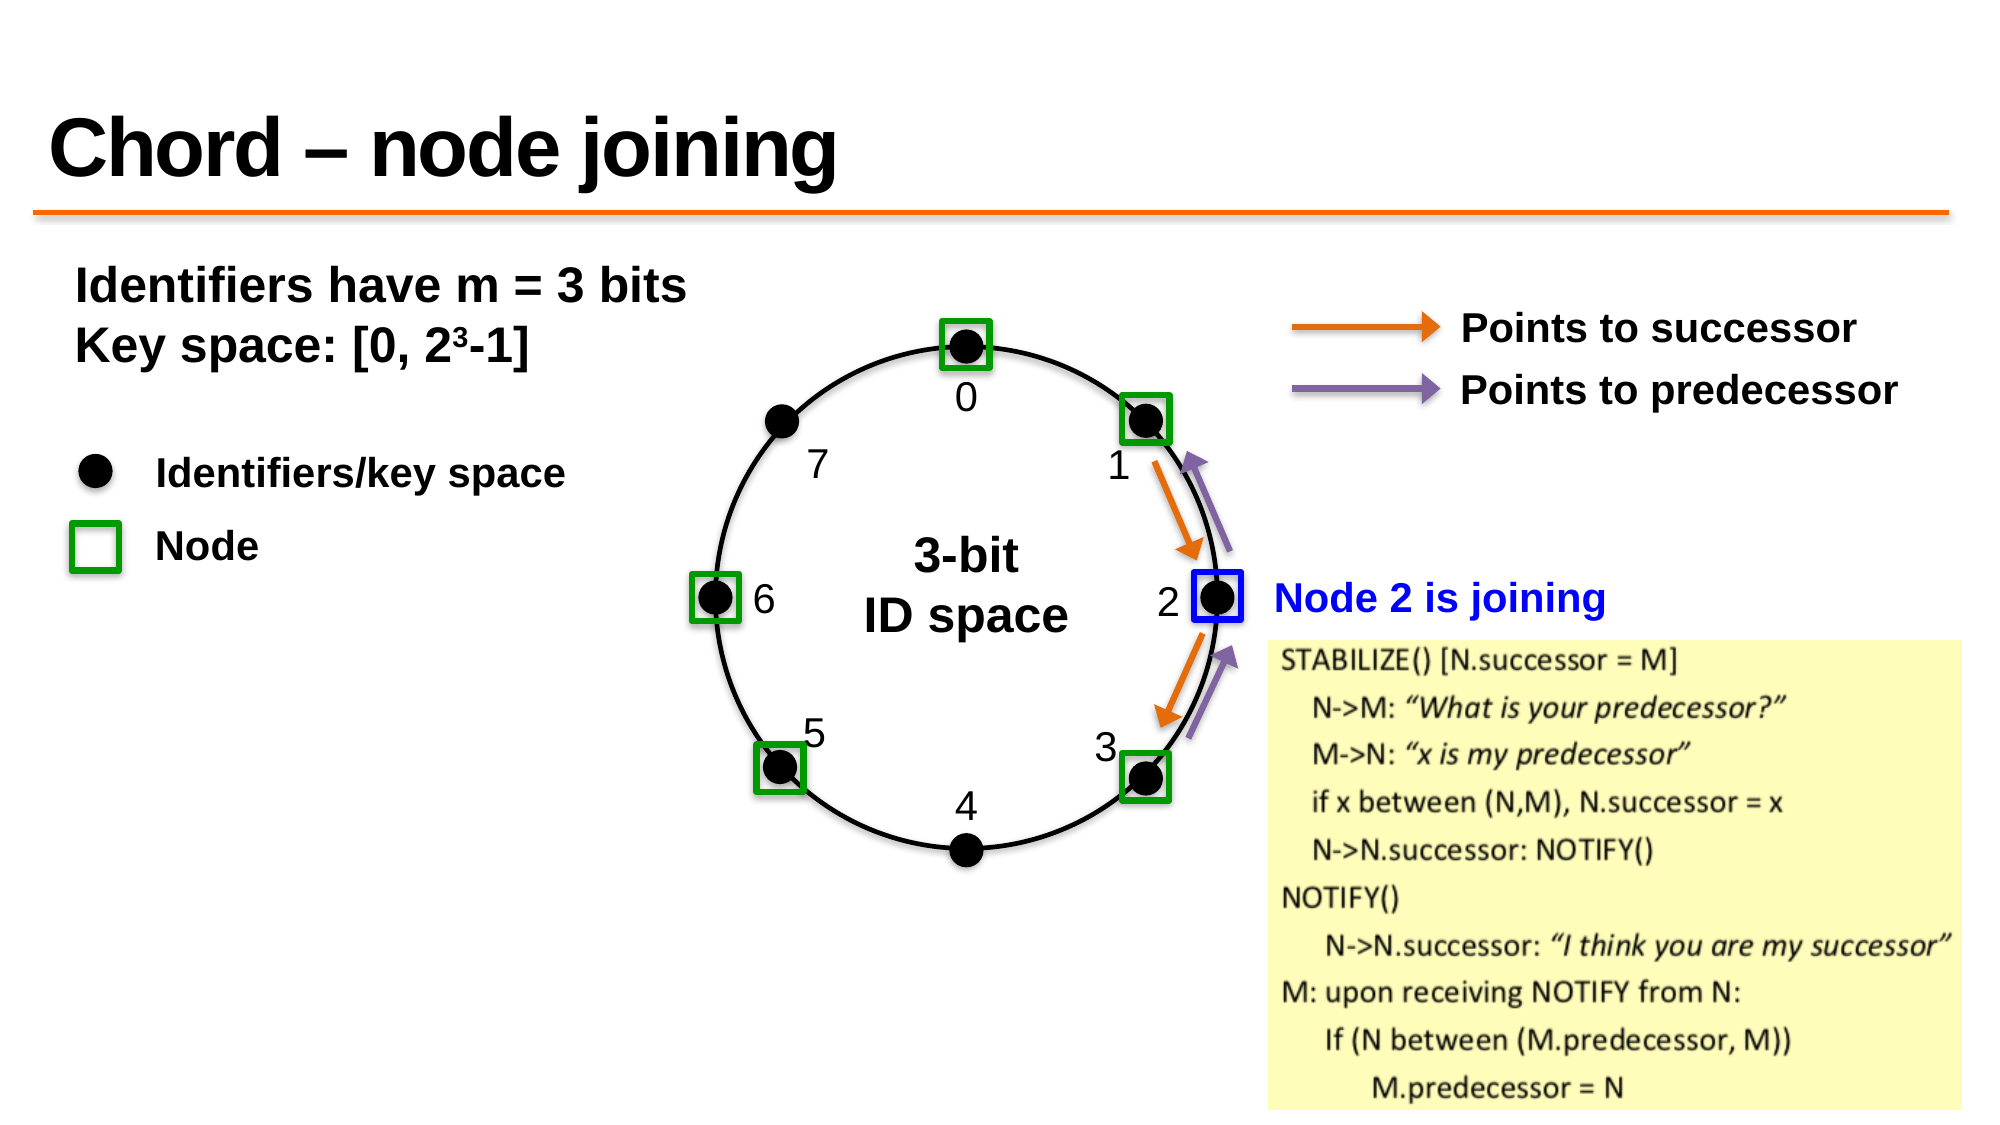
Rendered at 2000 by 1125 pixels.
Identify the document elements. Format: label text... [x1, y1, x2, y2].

text_box Identifiers have m = 3 bits Key space: [0, 23-1] [59, 245, 704, 380]
text_box [1195, 560, 1217, 570]
text_box [766, 405, 798, 437]
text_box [1186, 450, 1231, 552]
text_box [756, 744, 804, 792]
text_box [950, 837, 982, 866]
title Chord – node joining [33, 24, 1950, 201]
text_box [715, 347, 1177, 849]
text_box [79, 455, 112, 487]
text_box 0 [939, 371, 993, 428]
text_box 2 [1141, 567, 1195, 633]
text_box 7 [791, 429, 845, 495]
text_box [1154, 460, 1197, 561]
text_box 5 [788, 698, 842, 763]
text_box 3 [1079, 712, 1133, 778]
text_box Node [139, 511, 275, 577]
text_box Points to successor [1445, 293, 1873, 355]
text_box [71, 523, 120, 571]
text_box [1195, 627, 1217, 643]
text_box [941, 320, 990, 369]
text_box [1122, 394, 1170, 443]
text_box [1160, 633, 1203, 728]
text_box 1 [1092, 430, 1146, 496]
text_box Node 2 is joining [1258, 563, 1623, 628]
picture [1268, 640, 1962, 1111]
text_box Identifiers/key space [140, 438, 582, 503]
text_box [691, 573, 740, 622]
text_box [1121, 753, 1170, 801]
text_box Points to predecessor [1445, 355, 1914, 421]
text_box 3-bit ID space [848, 514, 1085, 650]
text_box 4 [940, 771, 994, 837]
text_box [1193, 571, 1242, 620]
text_box 6 [737, 564, 791, 630]
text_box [1187, 644, 1233, 739]
